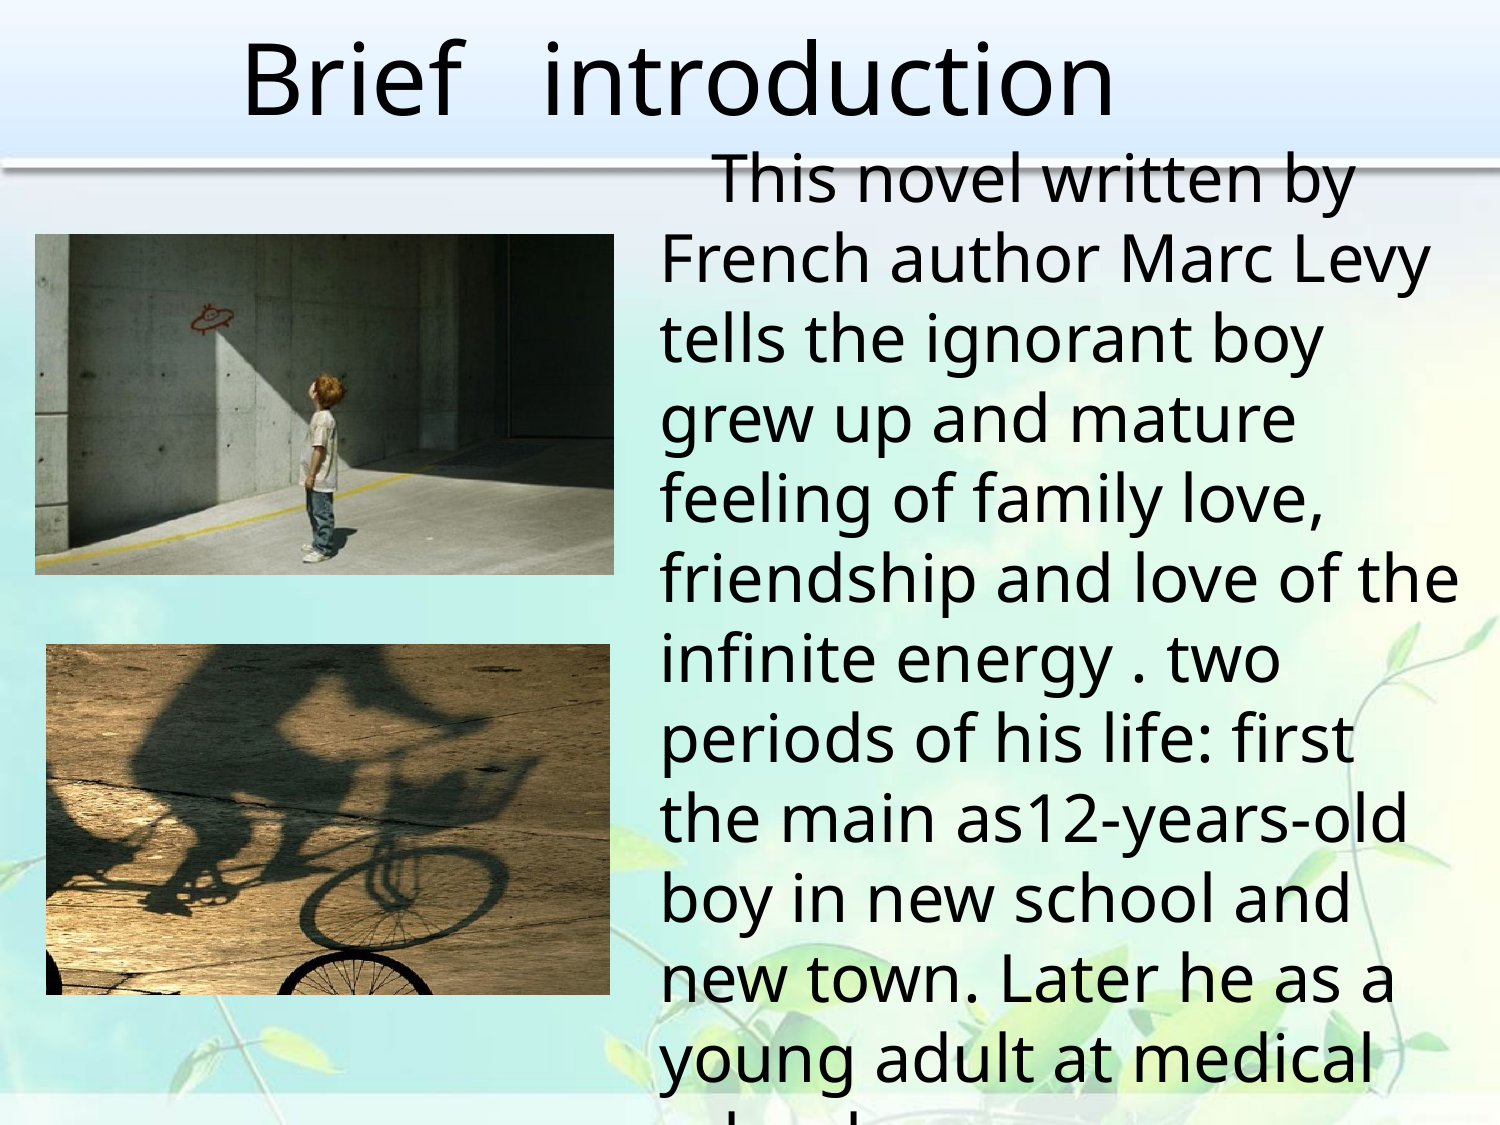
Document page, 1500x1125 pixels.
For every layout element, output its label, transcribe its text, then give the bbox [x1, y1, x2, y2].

list This novel written by French author Marc Levy tells the ignorant boy grew up and mature feeling of family love, friendship and love of the infinite energy . two periods of his life: first the main as12-years-old boy in new school and new town. Later he as a young adult at medical school. [644, 128, 1500, 1082]
title Brief introduction [74, 2, 1426, 150]
picture [0, 0, 1500, 1125]
